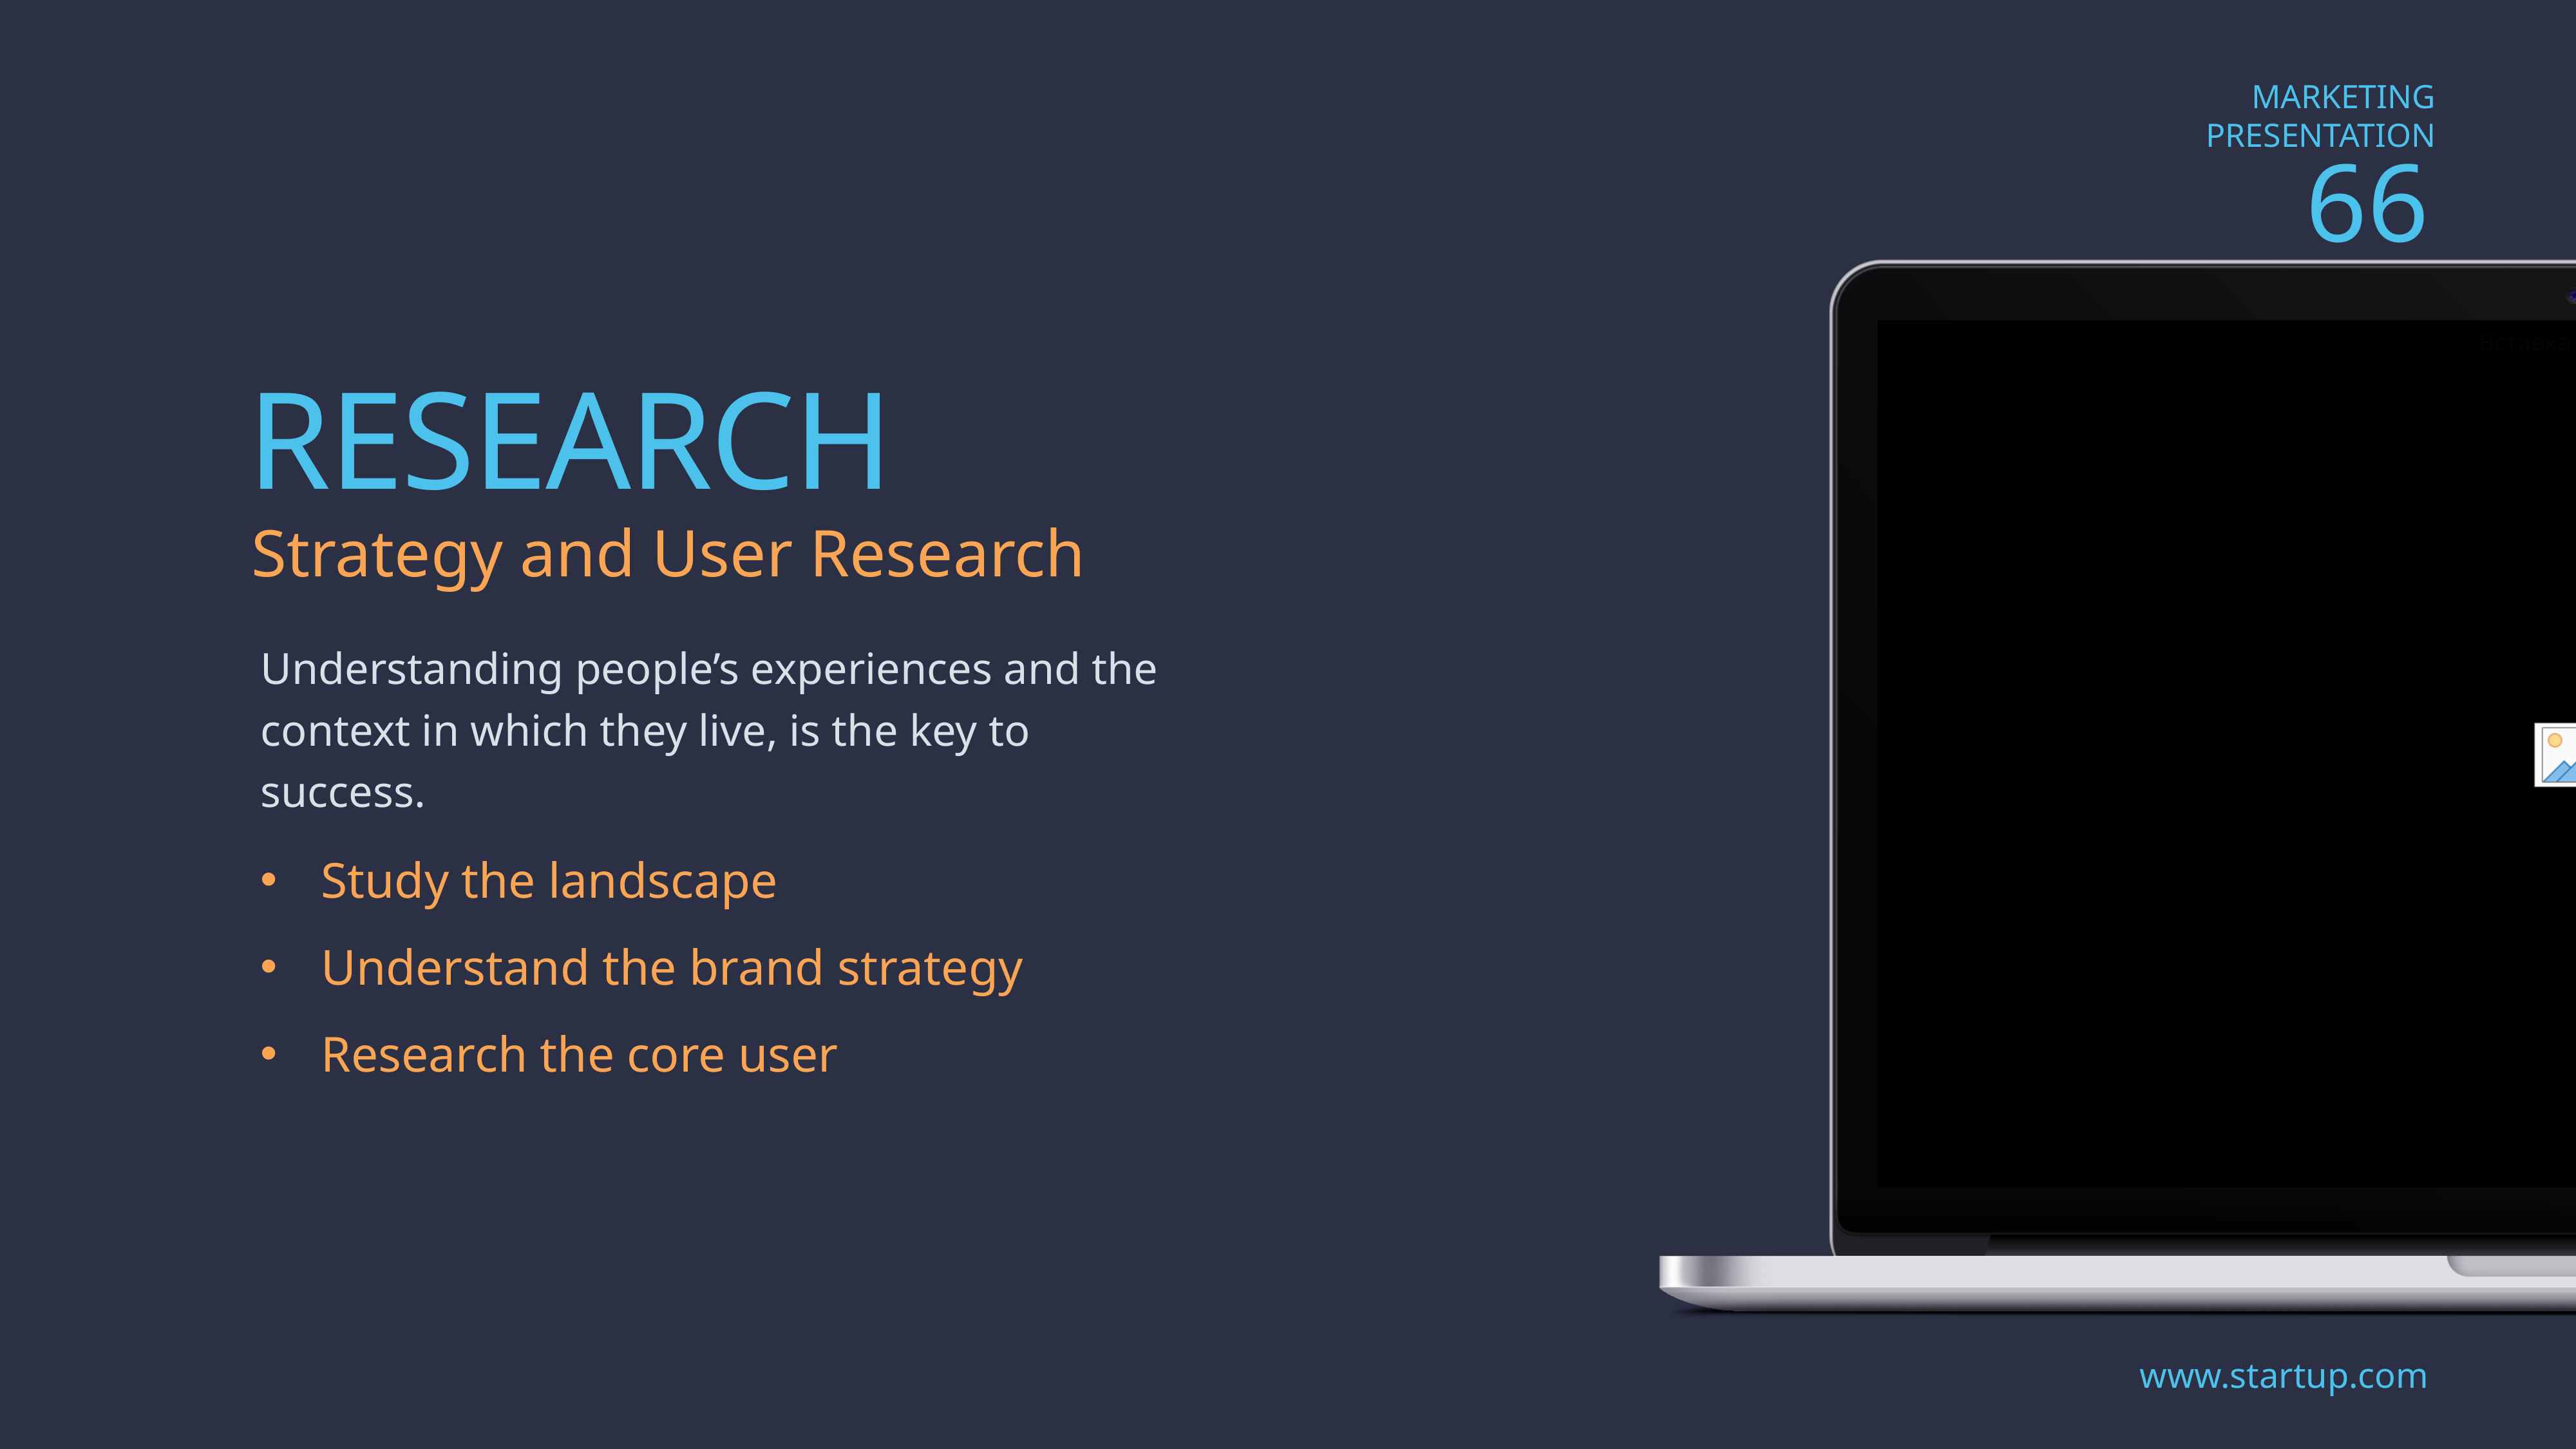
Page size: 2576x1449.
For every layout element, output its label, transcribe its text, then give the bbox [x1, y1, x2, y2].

text_box Strategy and User Research [251, 512, 1086, 590]
picture [1645, 237, 2576, 1334]
text_box Understanding people’s experiences and the context in which they live, is the key to success. [260, 630, 1176, 817]
text_box RESEARCH [247, 354, 893, 516]
text_box Study the landscape Understand the brand strategy Research the core user [260, 820, 1260, 1082]
